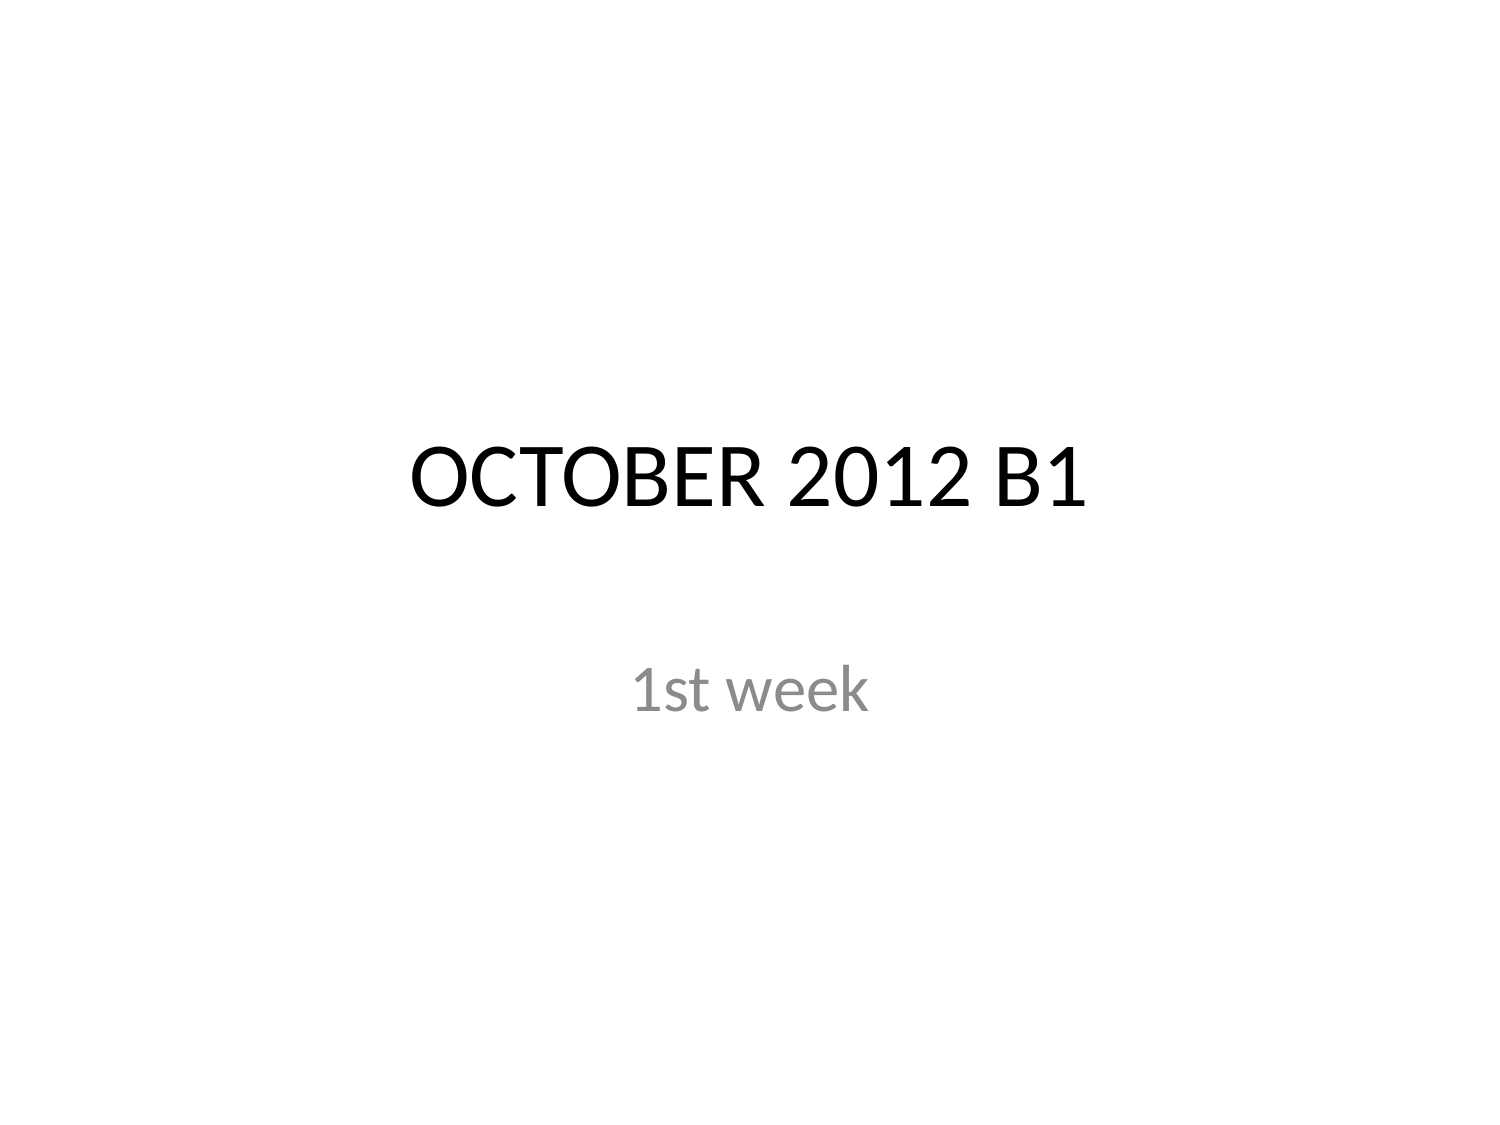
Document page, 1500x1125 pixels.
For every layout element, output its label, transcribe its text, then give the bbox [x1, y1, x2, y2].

title OCTOBER 2012 B1 [112, 349, 1388, 591]
subtitle 1st week [225, 637, 1275, 925]
